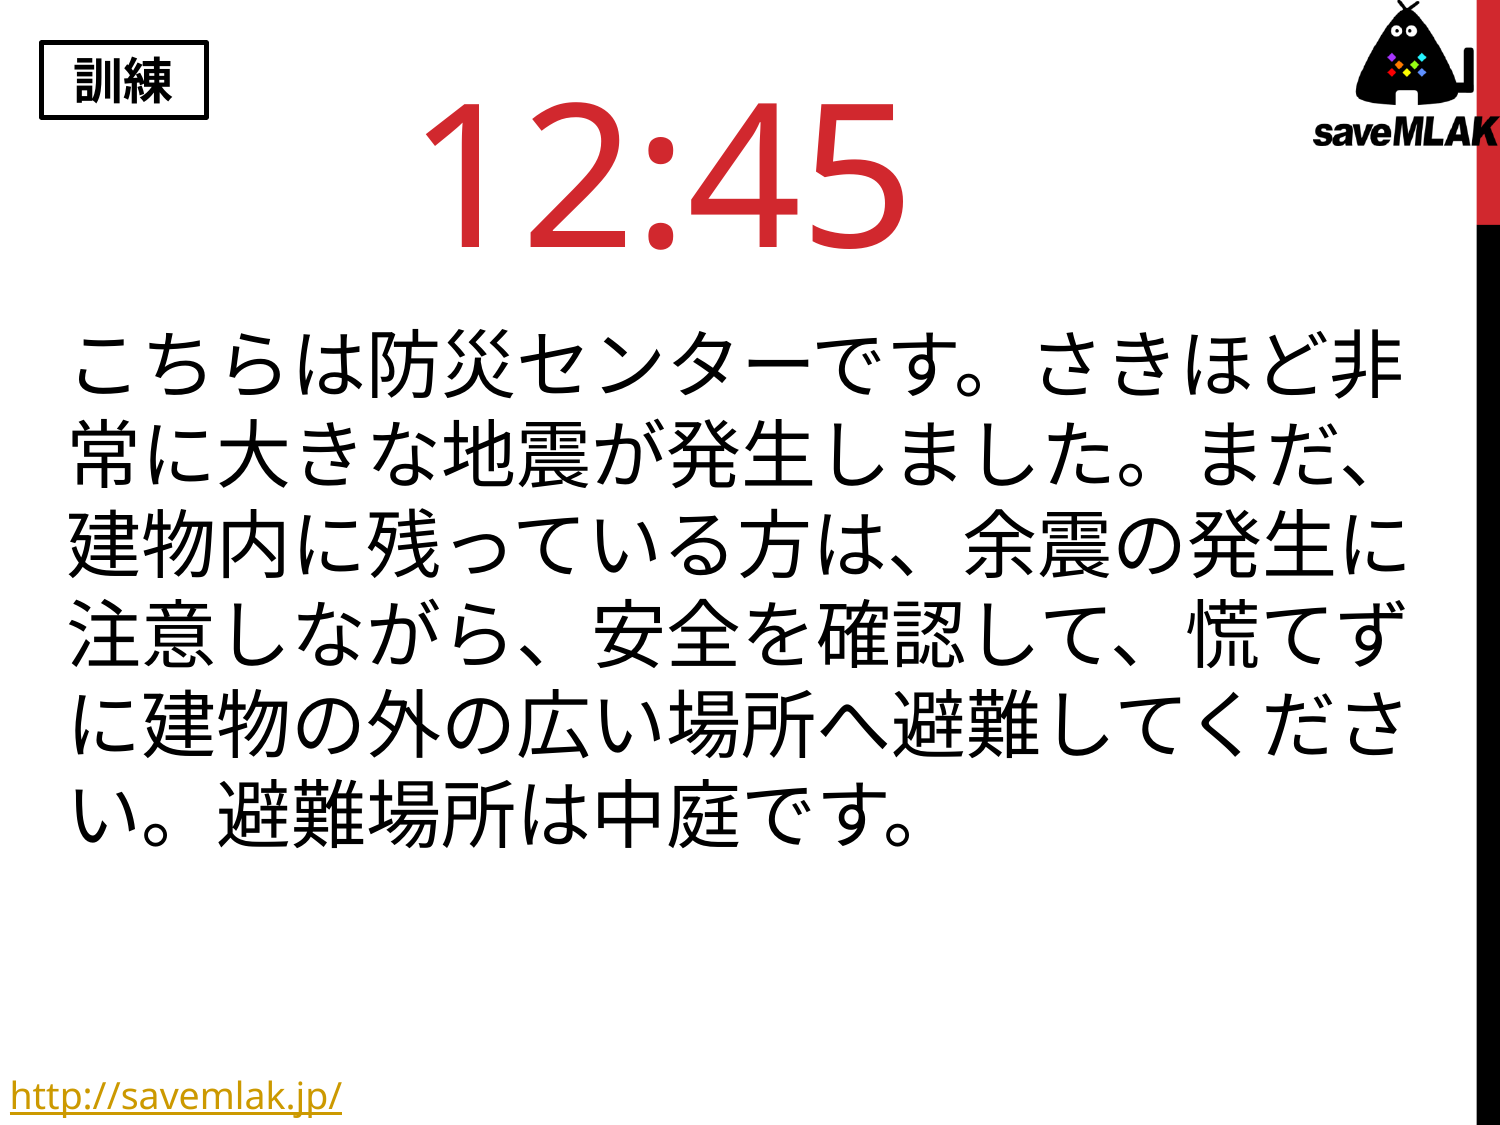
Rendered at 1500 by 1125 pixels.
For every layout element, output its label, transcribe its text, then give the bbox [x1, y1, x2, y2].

picture [1313, 0, 1500, 146]
text_box 訓練 [41, 42, 207, 118]
text_box 12:45 [42, 40, 1281, 114]
text_box こちらは防災センターです。さきほど非常に大きな地震が発生しました。まだ、建物内に残っている方は、余震の発生に注意しながら、安全を確認して、慌てずに建物の外の広い場所へ避難してください。避難場所は中庭です。 [28, 310, 1453, 866]
text_box http://savemlak.jp/ [0, 1064, 358, 1125]
